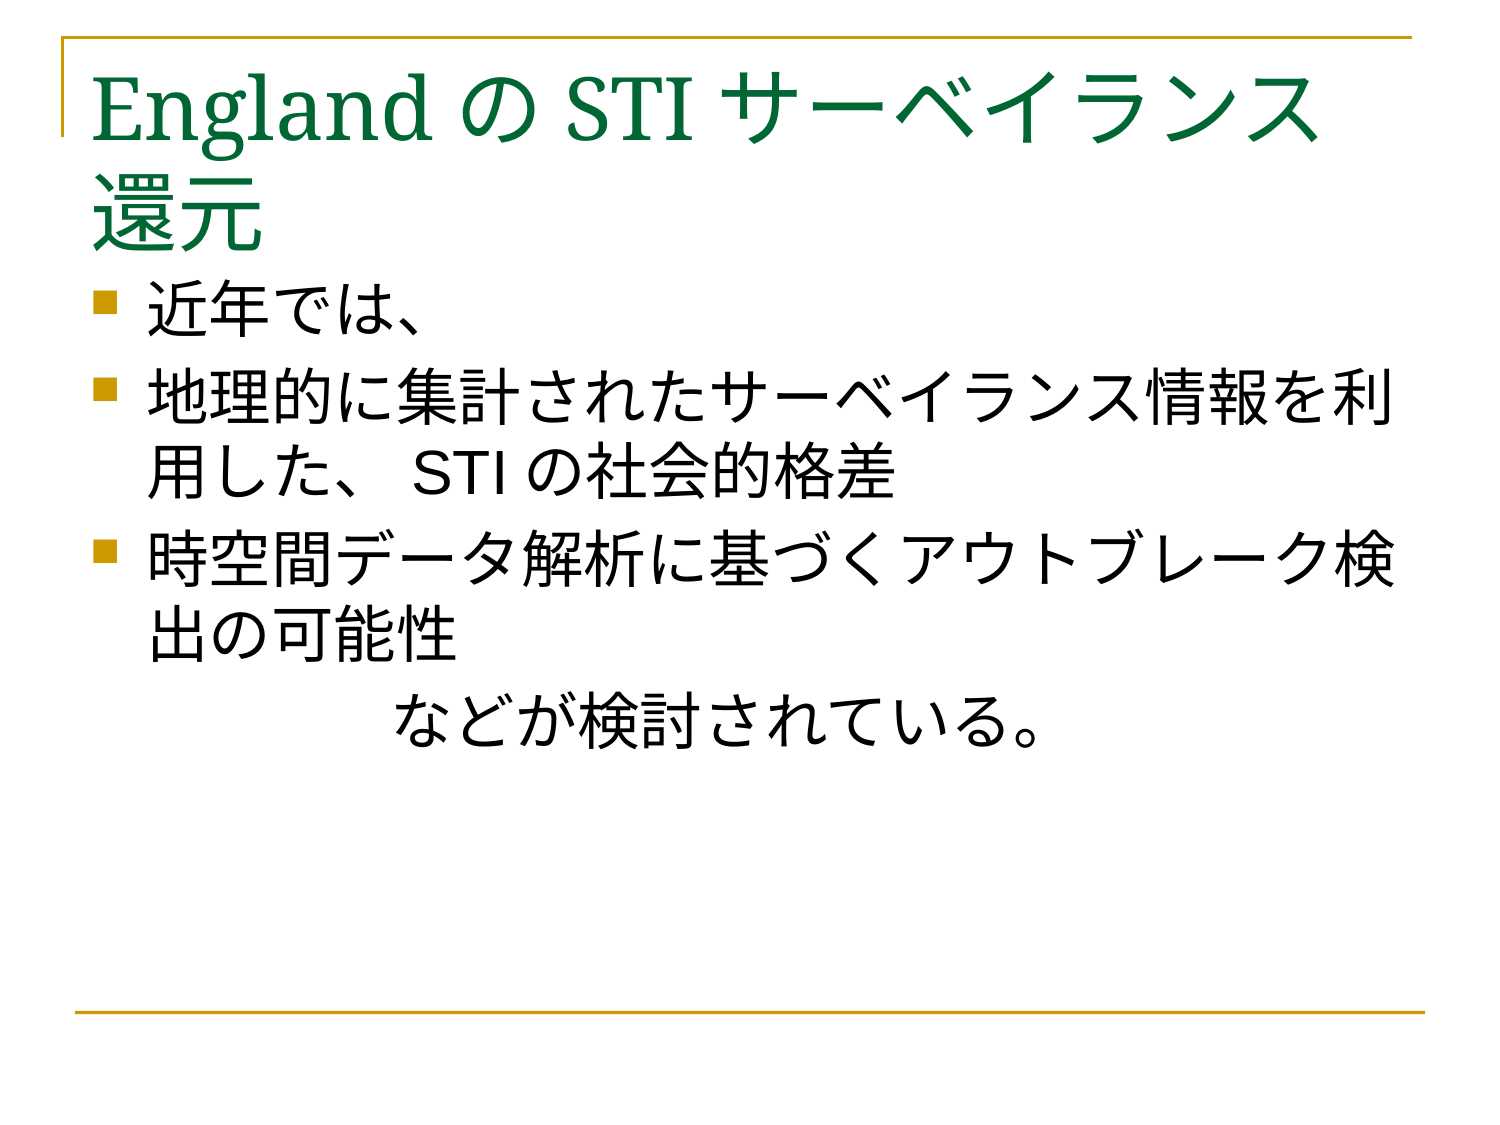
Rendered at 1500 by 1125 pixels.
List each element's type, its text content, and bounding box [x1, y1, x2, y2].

list 近年では、 地理的に集計されたサーベイランス情報を利用した、STIの社会的格差 時空間データ解析に基づくアウトブレーク検出の可能性 などが検討されている。 [75, 262, 1425, 1006]
title EnglandのSTIサーベイランス還元 [75, 45, 1425, 233]
